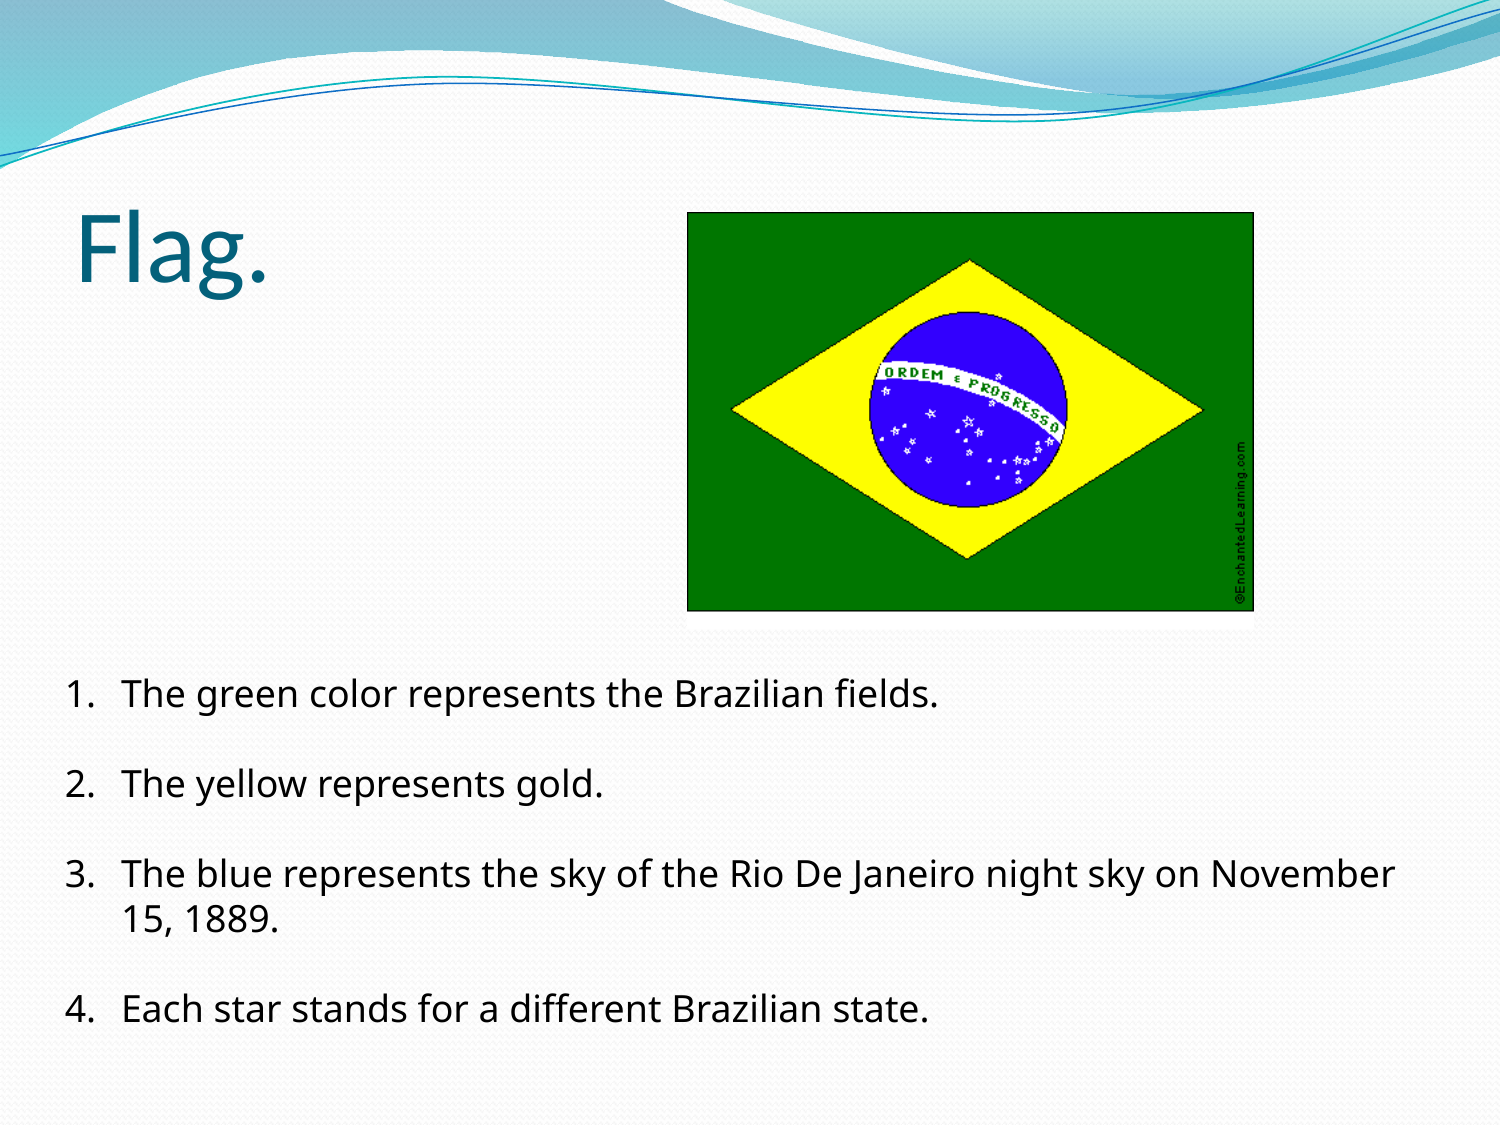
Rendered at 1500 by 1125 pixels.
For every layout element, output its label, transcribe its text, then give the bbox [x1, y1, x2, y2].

text_box The green color represents the Brazilian fields. The yellow represents gold. The blue represents the sky of the Rio De Janeiro night sky on November 15, 1889. Each star stands for a different Brazilian state. [50, 662, 1425, 1038]
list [687, 212, 1254, 629]
title Flag. [75, 115, 1425, 303]
